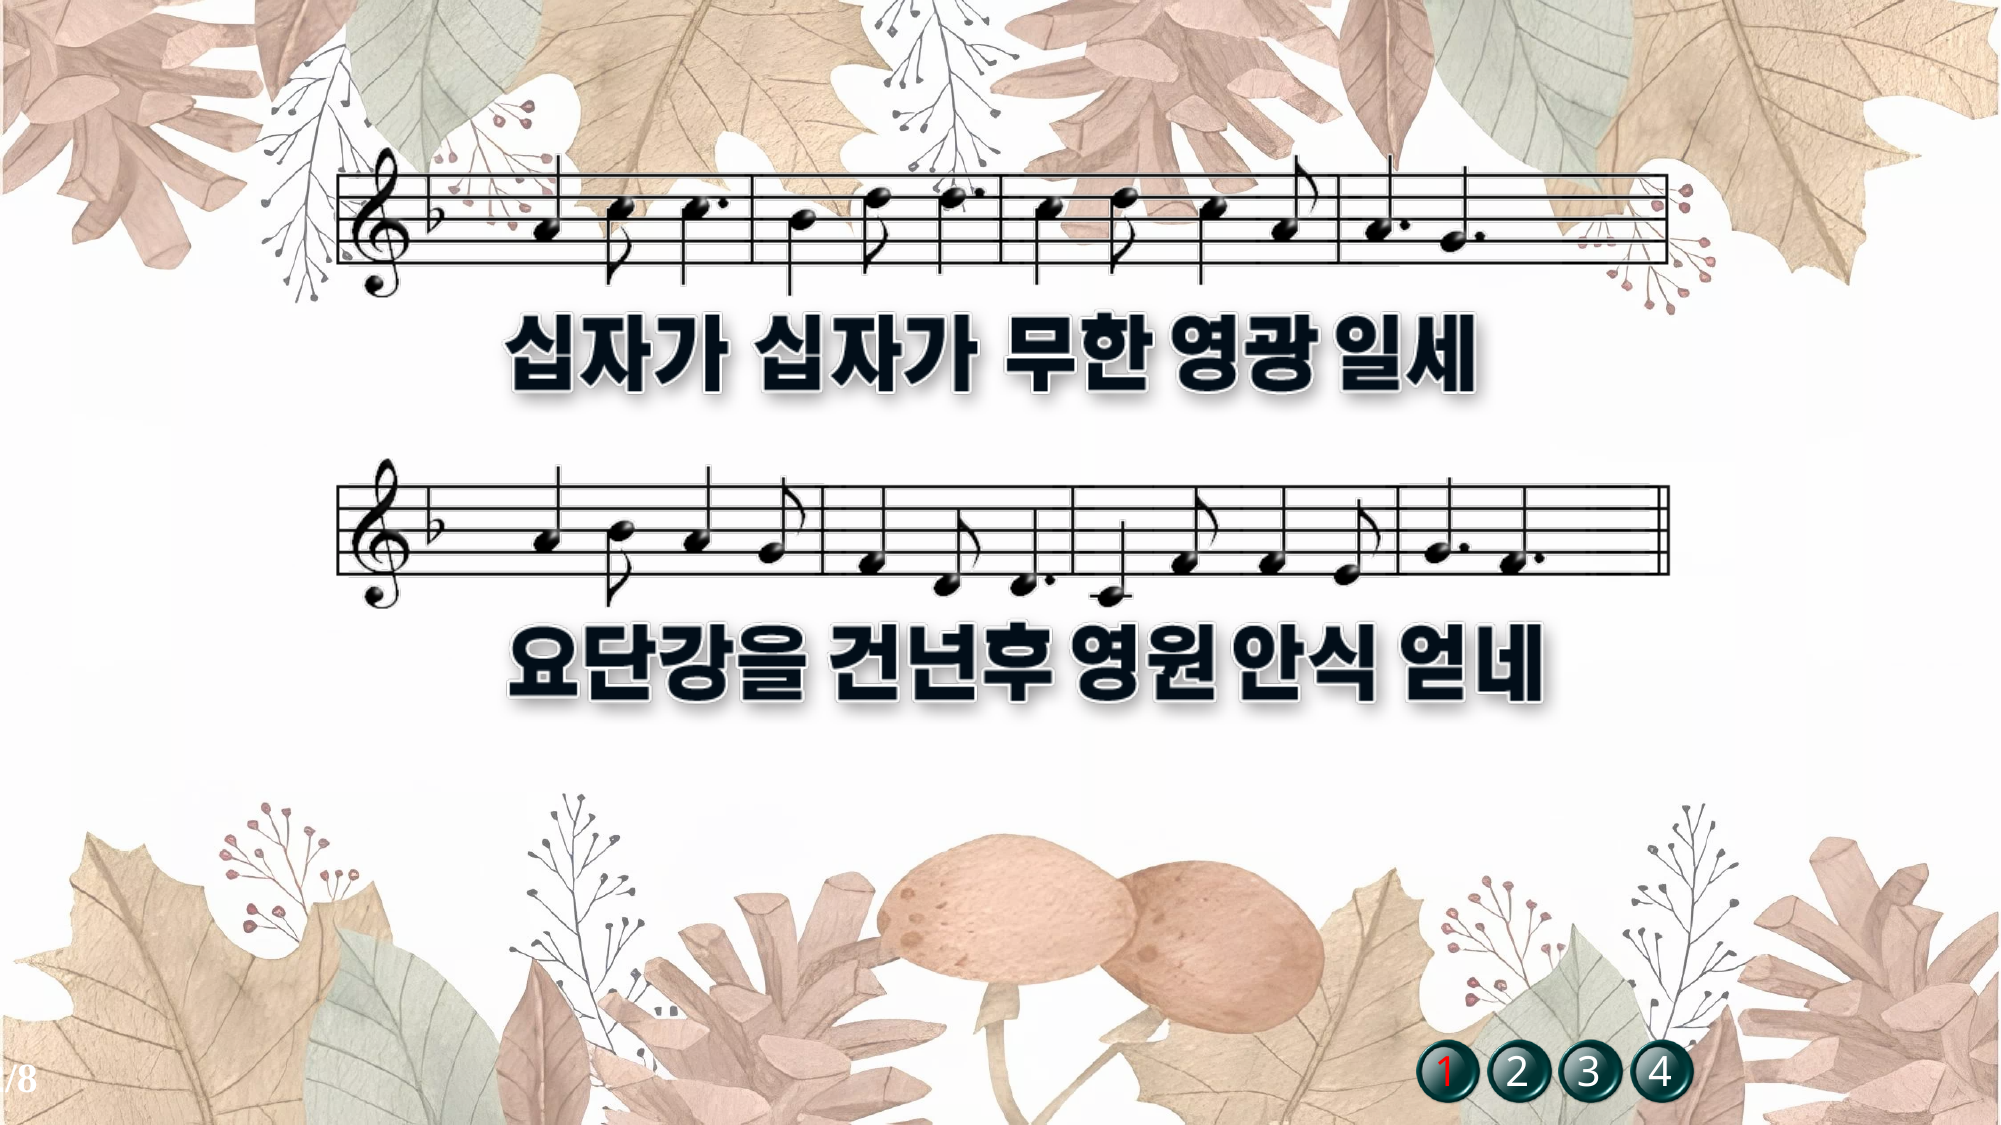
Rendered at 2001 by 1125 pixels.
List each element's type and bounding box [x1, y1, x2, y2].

text_box [1555, 1035, 1626, 1106]
text_box [1627, 1035, 1697, 1106]
picture [0, 0, 2001, 1125]
text_box [1413, 1035, 1484, 1106]
text_box [1484, 1035, 1555, 1106]
